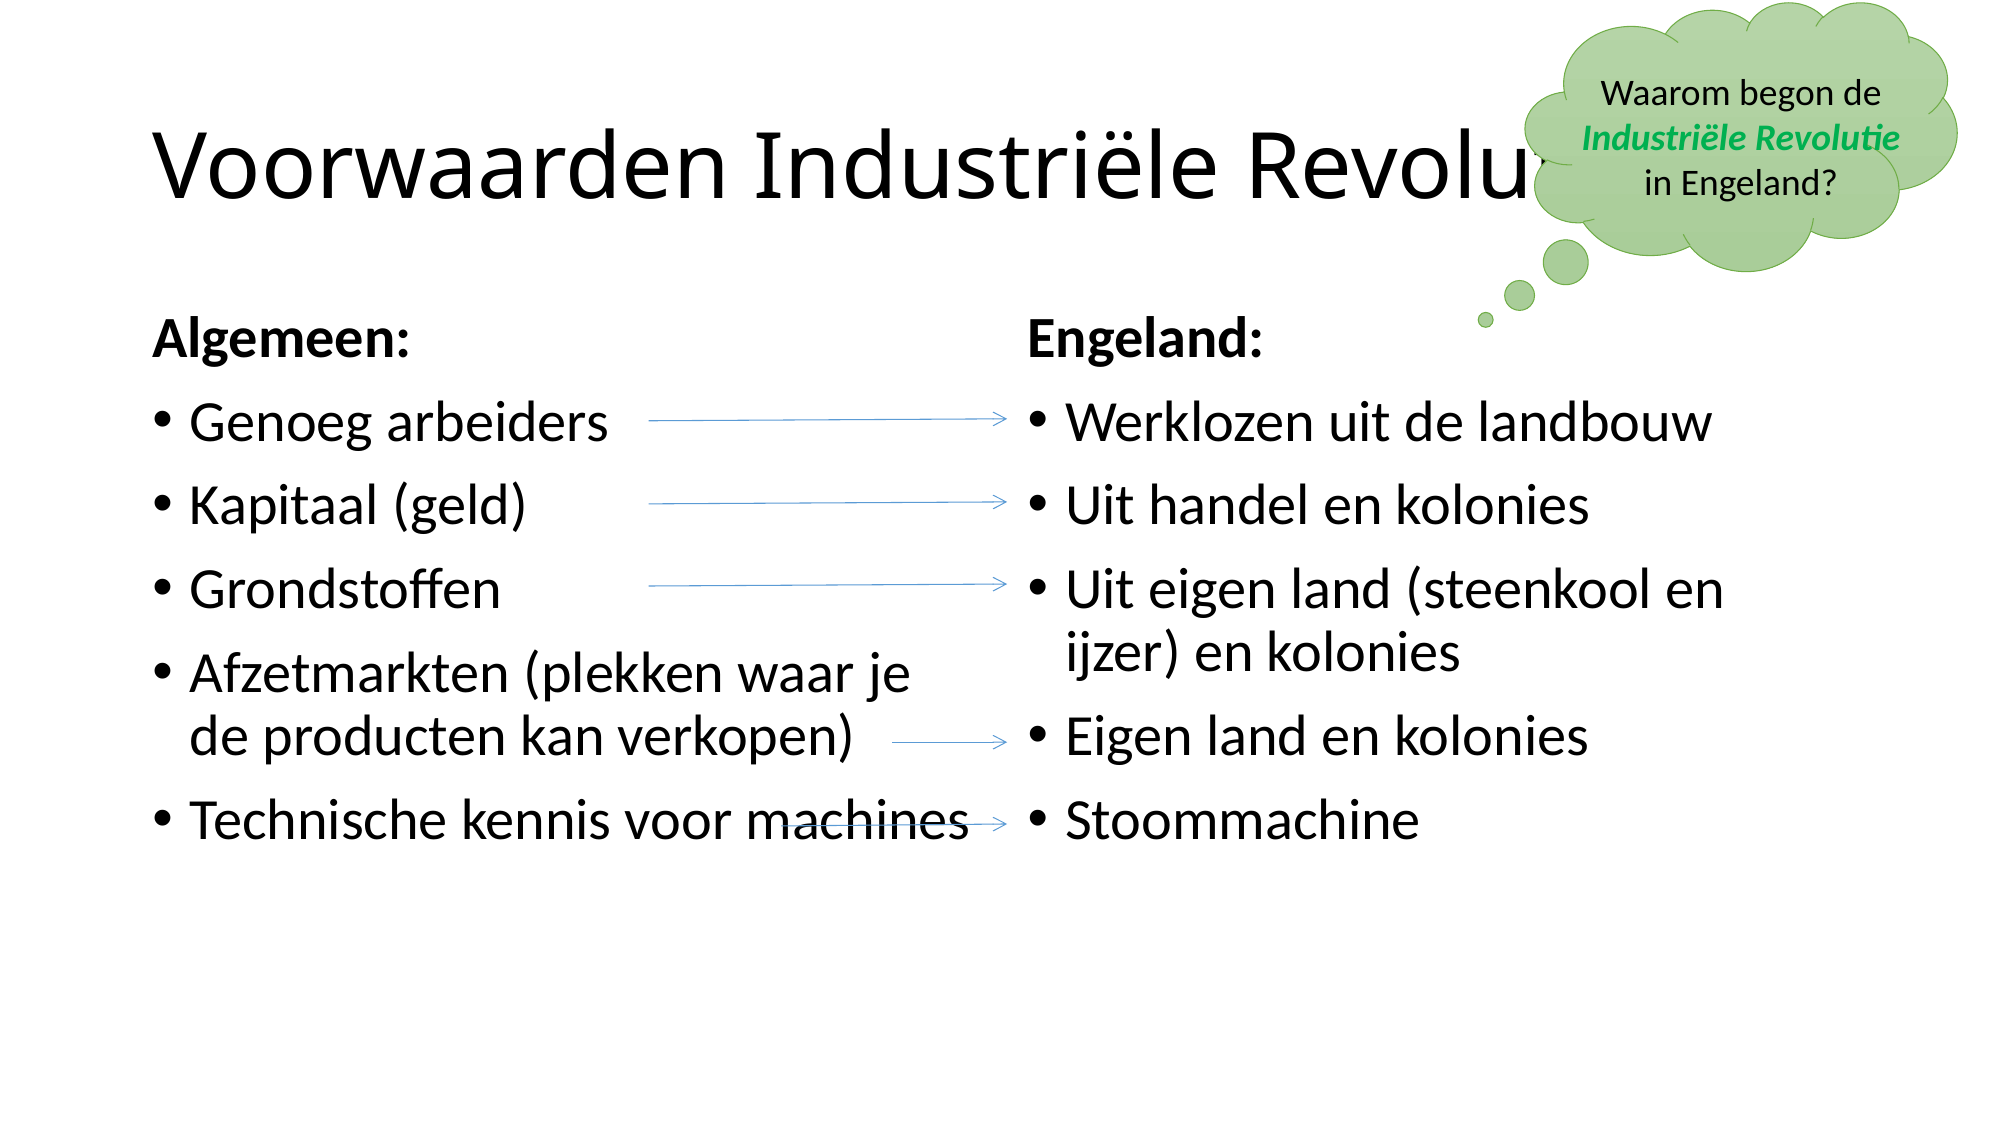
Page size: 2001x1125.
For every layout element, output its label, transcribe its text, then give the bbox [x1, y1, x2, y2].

text_box [1477, 311, 1494, 328]
text_box Waarom begon de Industriële Revolutie in Engeland? [1557, 60, 1926, 211]
text_box [1524, 92, 1894, 273]
title Voorwaarden Industriële Revolutie [137, 59, 1863, 278]
text_box [1542, 239, 1589, 286]
text_box [1504, 279, 1536, 311]
list Algemeen: Genoeg arbeiders Kapitaal (geld) Grondstoffen Afzetmarkten (plekken waar je de producten kan verkopen) Technische kennis voor machines [137, 299, 988, 1014]
text_box [1569, 2, 1958, 182]
list Engeland: Werklozen uit de landbouw Uit handel en kolonies Uit eigen land (steenkool en ijzer) en kolonies Eigen land en kolonies Stoommachine [1012, 299, 1863, 1014]
